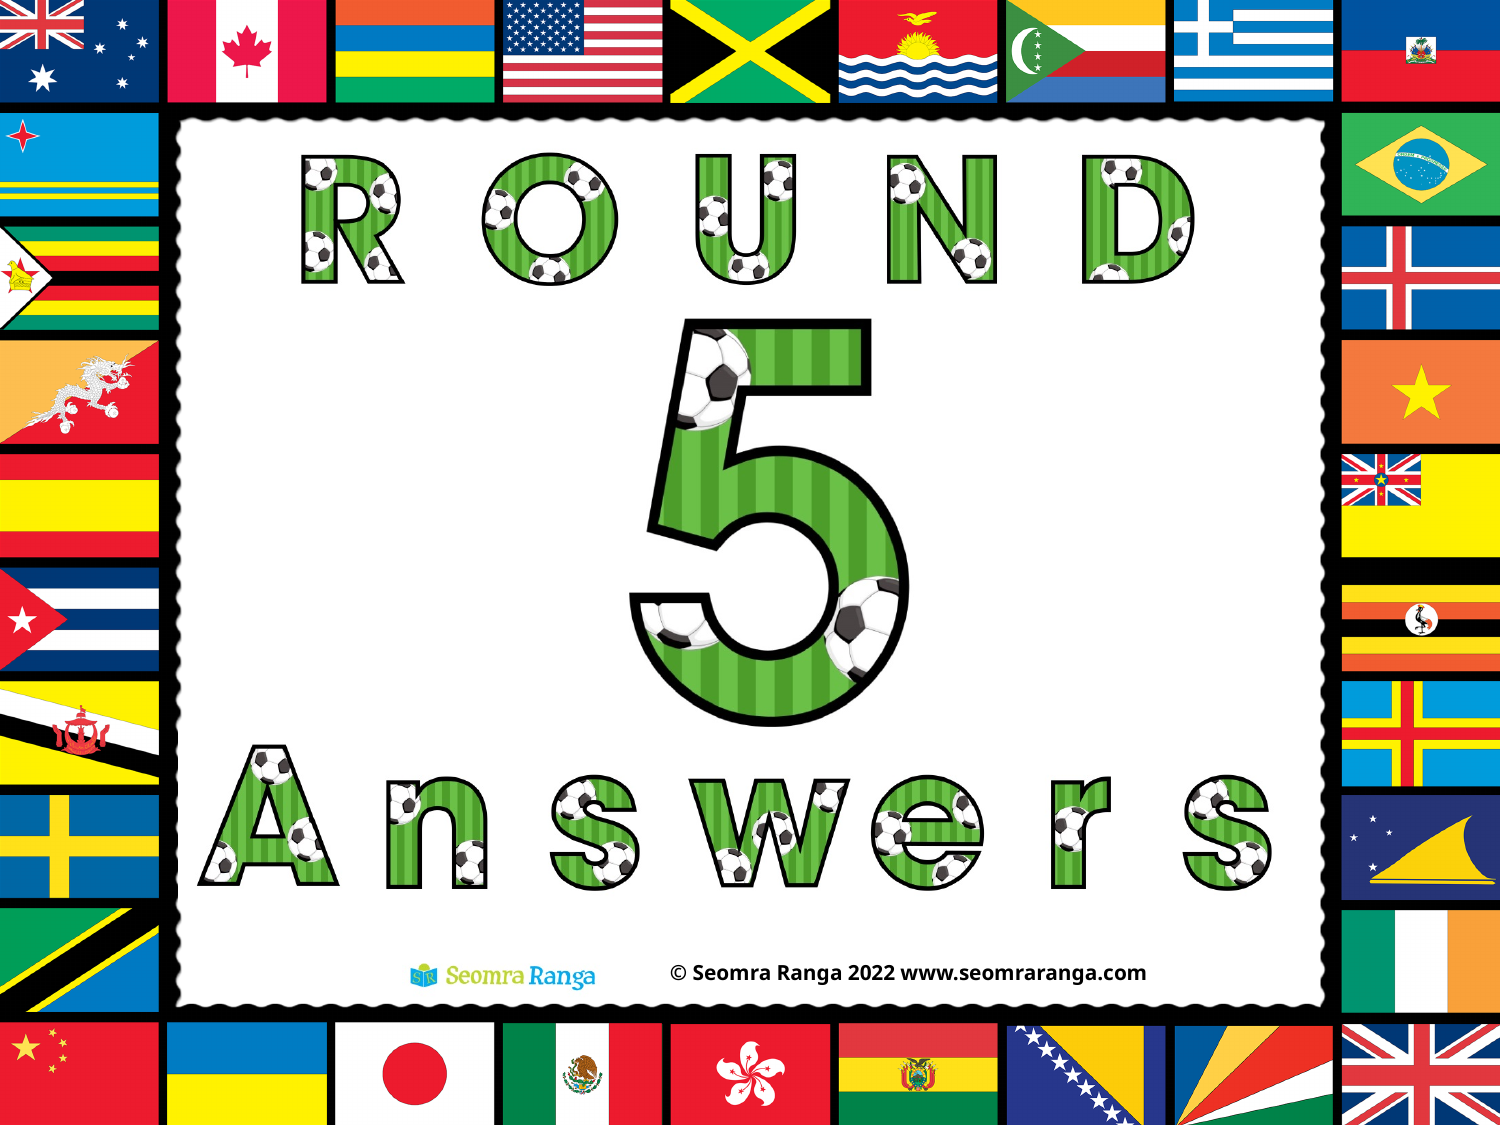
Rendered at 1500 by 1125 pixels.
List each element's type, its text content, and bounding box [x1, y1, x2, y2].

picture [0, 0, 1500, 1125]
text_box © Seomra Ranga 2022 www.seomraranga.com [631, 952, 1187, 993]
picture [10, 122, 36, 150]
